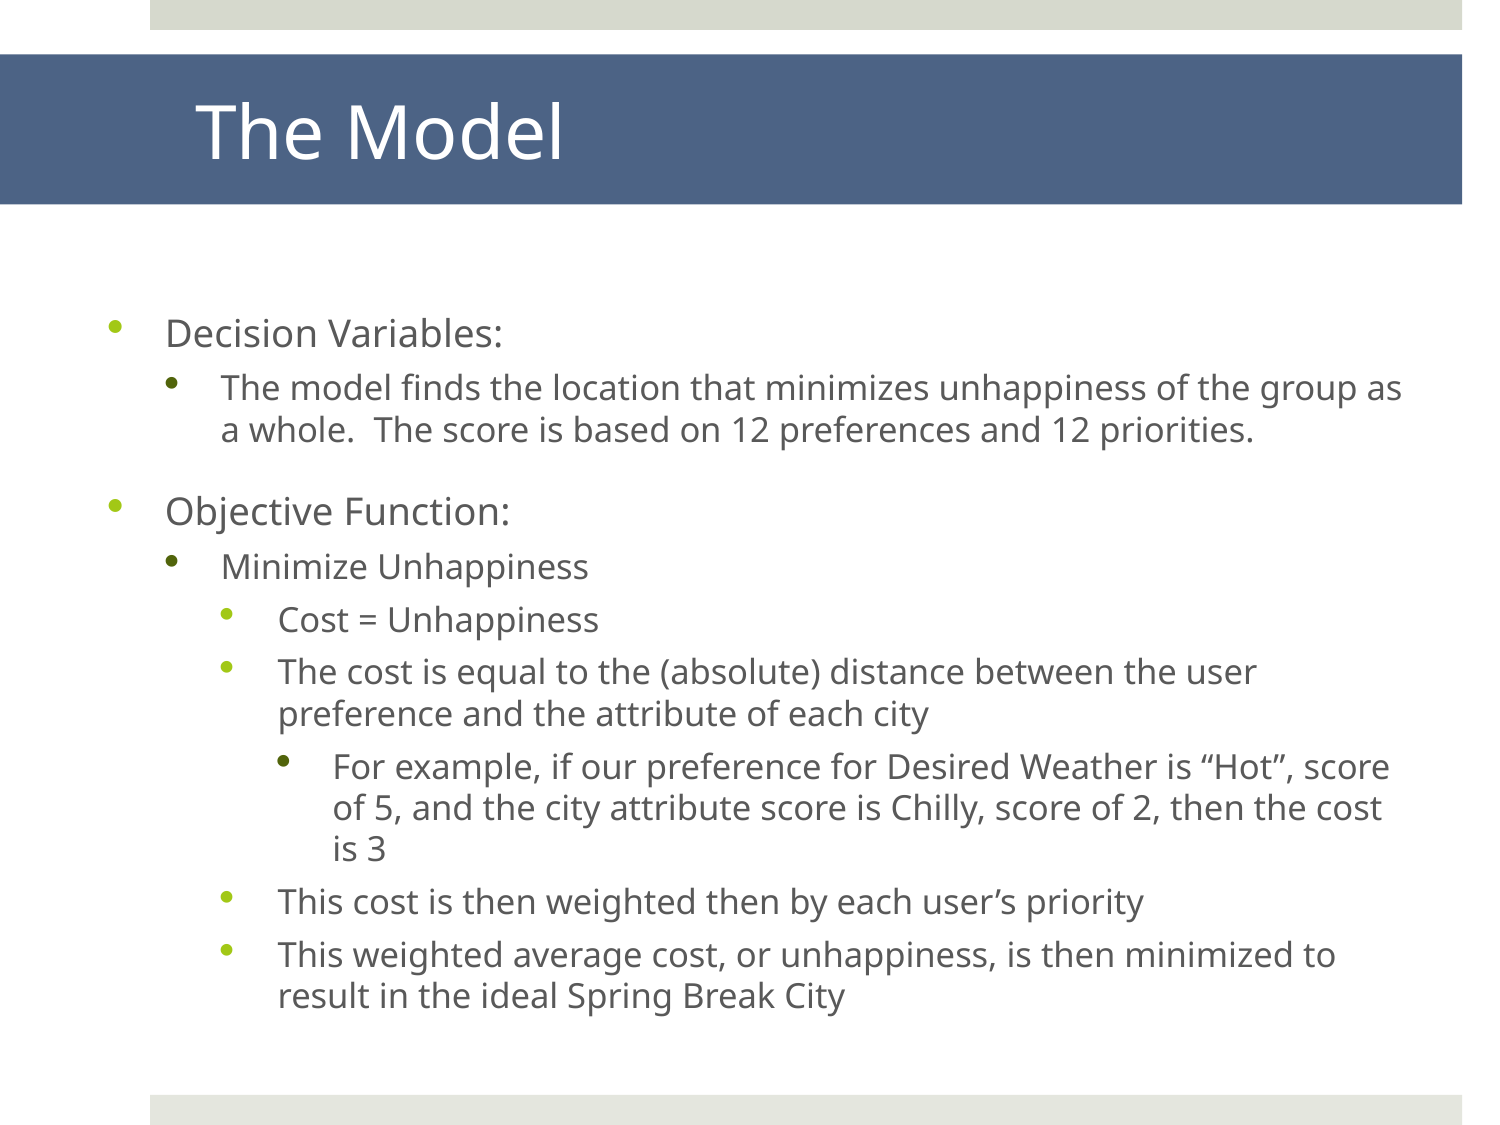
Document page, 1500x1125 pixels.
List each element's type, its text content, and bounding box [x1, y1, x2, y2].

list Decision Variables: The model finds the location that minimizes unhappiness of the group as a whole. The score is based on 12 preferences and 12 priorities. Objective Function: Minimize Unhappiness Cost = Unhappiness The cost is equal to the (absolute) distance between the user preference and the attribute of each city For example, if our preference for Desired Weather is “Hot”, score of 5, and the city attribute score is Chilly, score of 2, then the cost is 3 This cost is then weighted then by each user’s priority This weighted average cost, or unhappiness, is then minimized to result in the ideal Spring Break City [93, 301, 1432, 1028]
title The Model [0, 54, 1463, 205]
